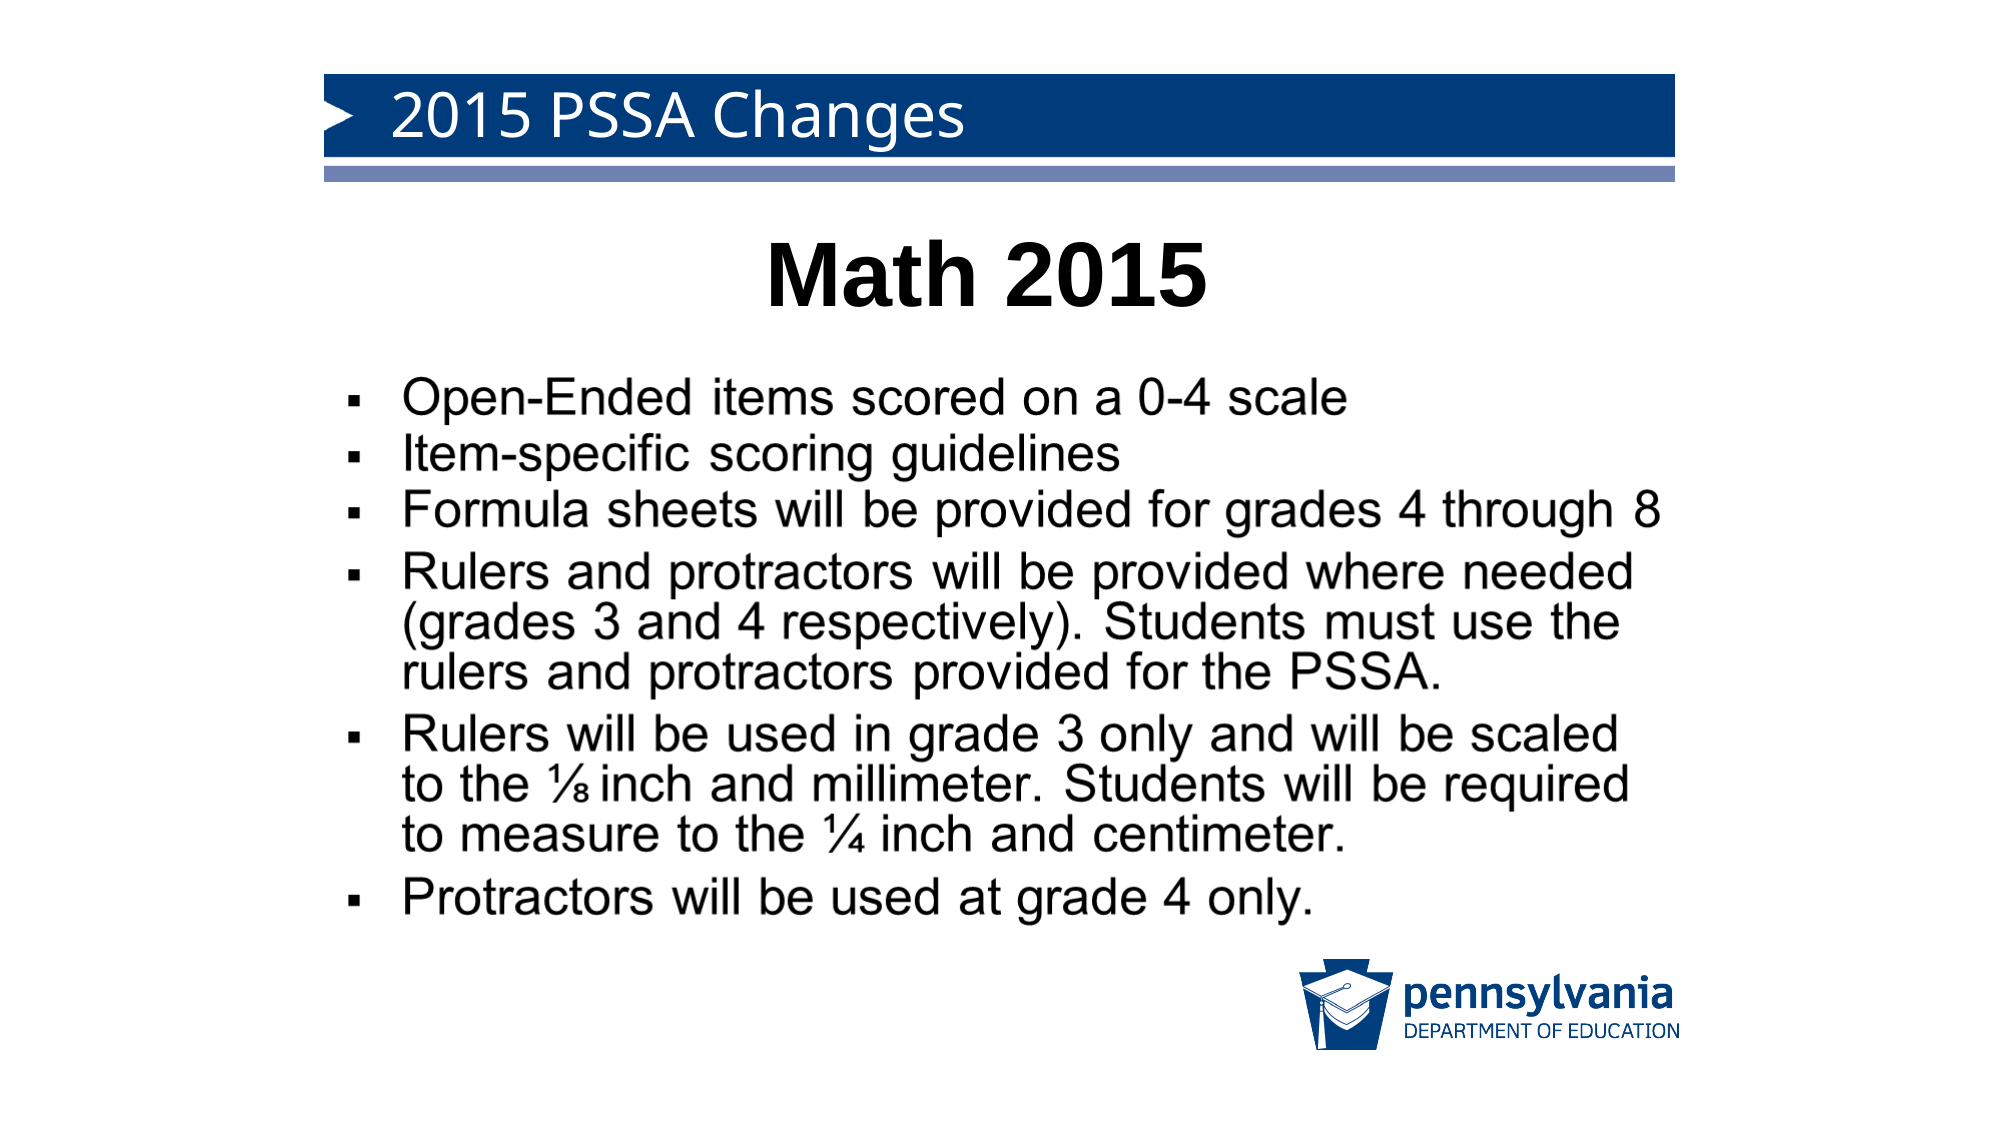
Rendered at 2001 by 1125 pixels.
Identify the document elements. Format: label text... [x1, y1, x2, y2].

picture [324, 74, 1676, 182]
text_box Math 2015 [349, 212, 1625, 328]
picture [324, 349, 1693, 1081]
